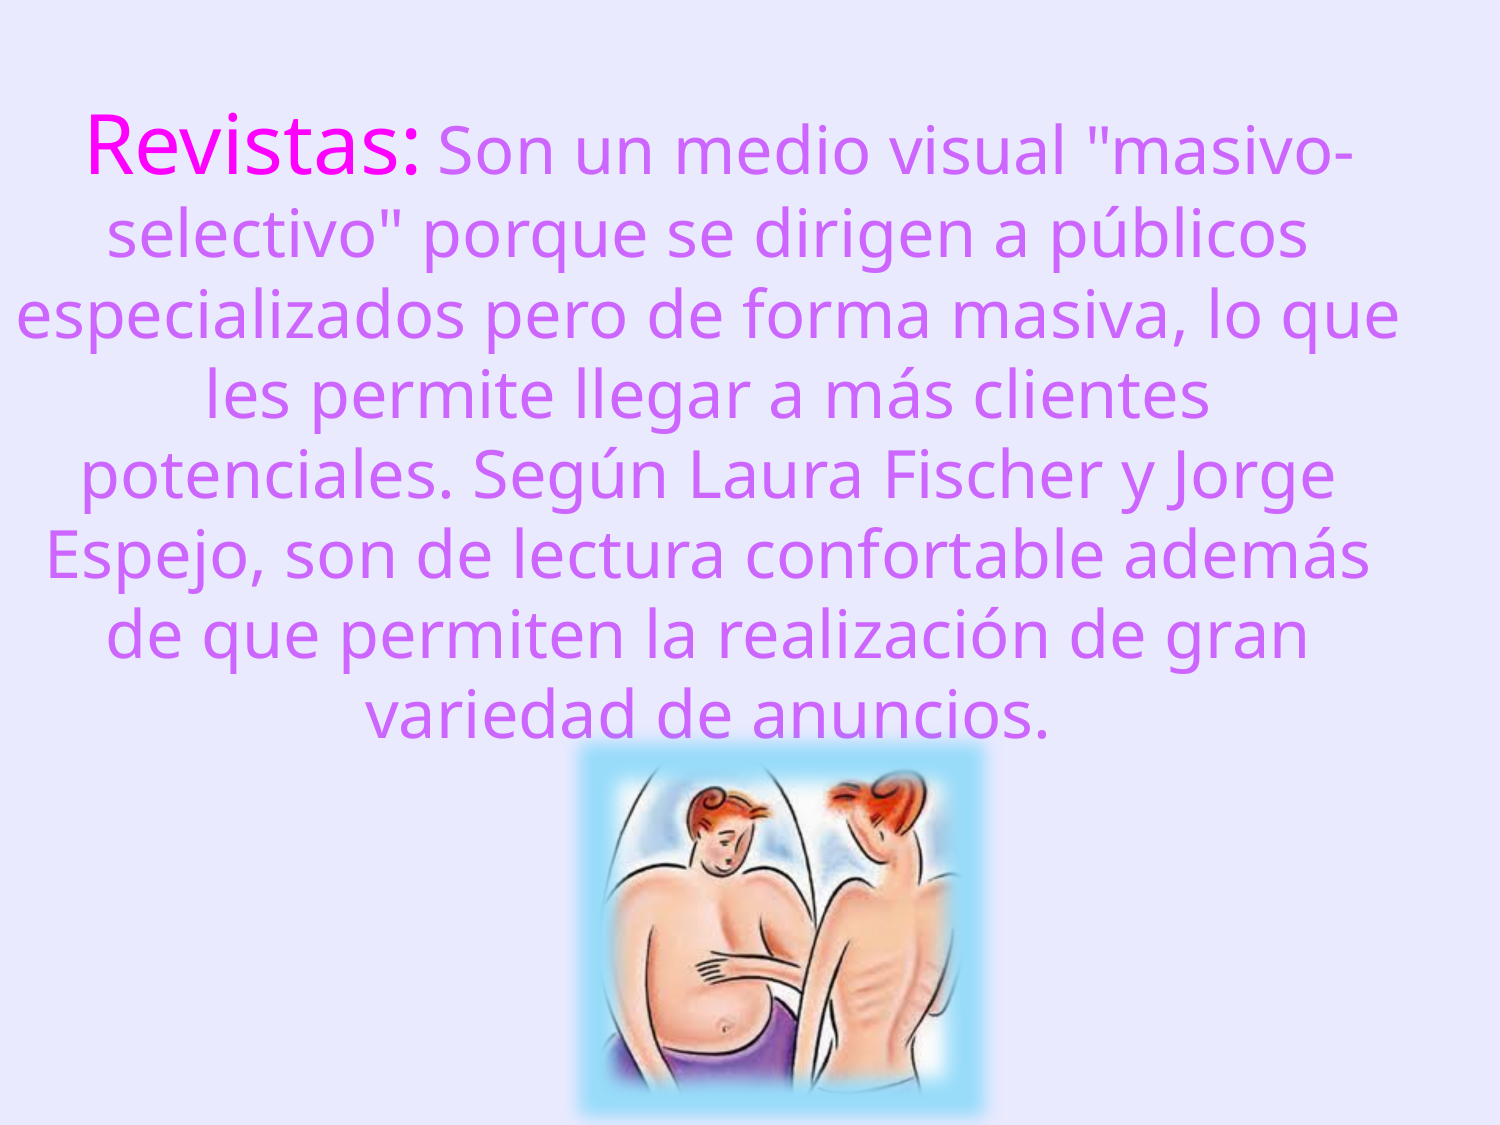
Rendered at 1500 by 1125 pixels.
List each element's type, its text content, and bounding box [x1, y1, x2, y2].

picture [597, 761, 965, 1098]
title Revistas: Son un medio visual "masivo-selectivo" porque se dirigen a públicos especializados pero de forma masiva, lo que les permite llegar a más clientes potenciales. Según Laura Fischer y Jorge Espejo, son de lectura confortable además de que permiten la realización de gran variedad de anuncios. [0, 35, 1418, 1008]
